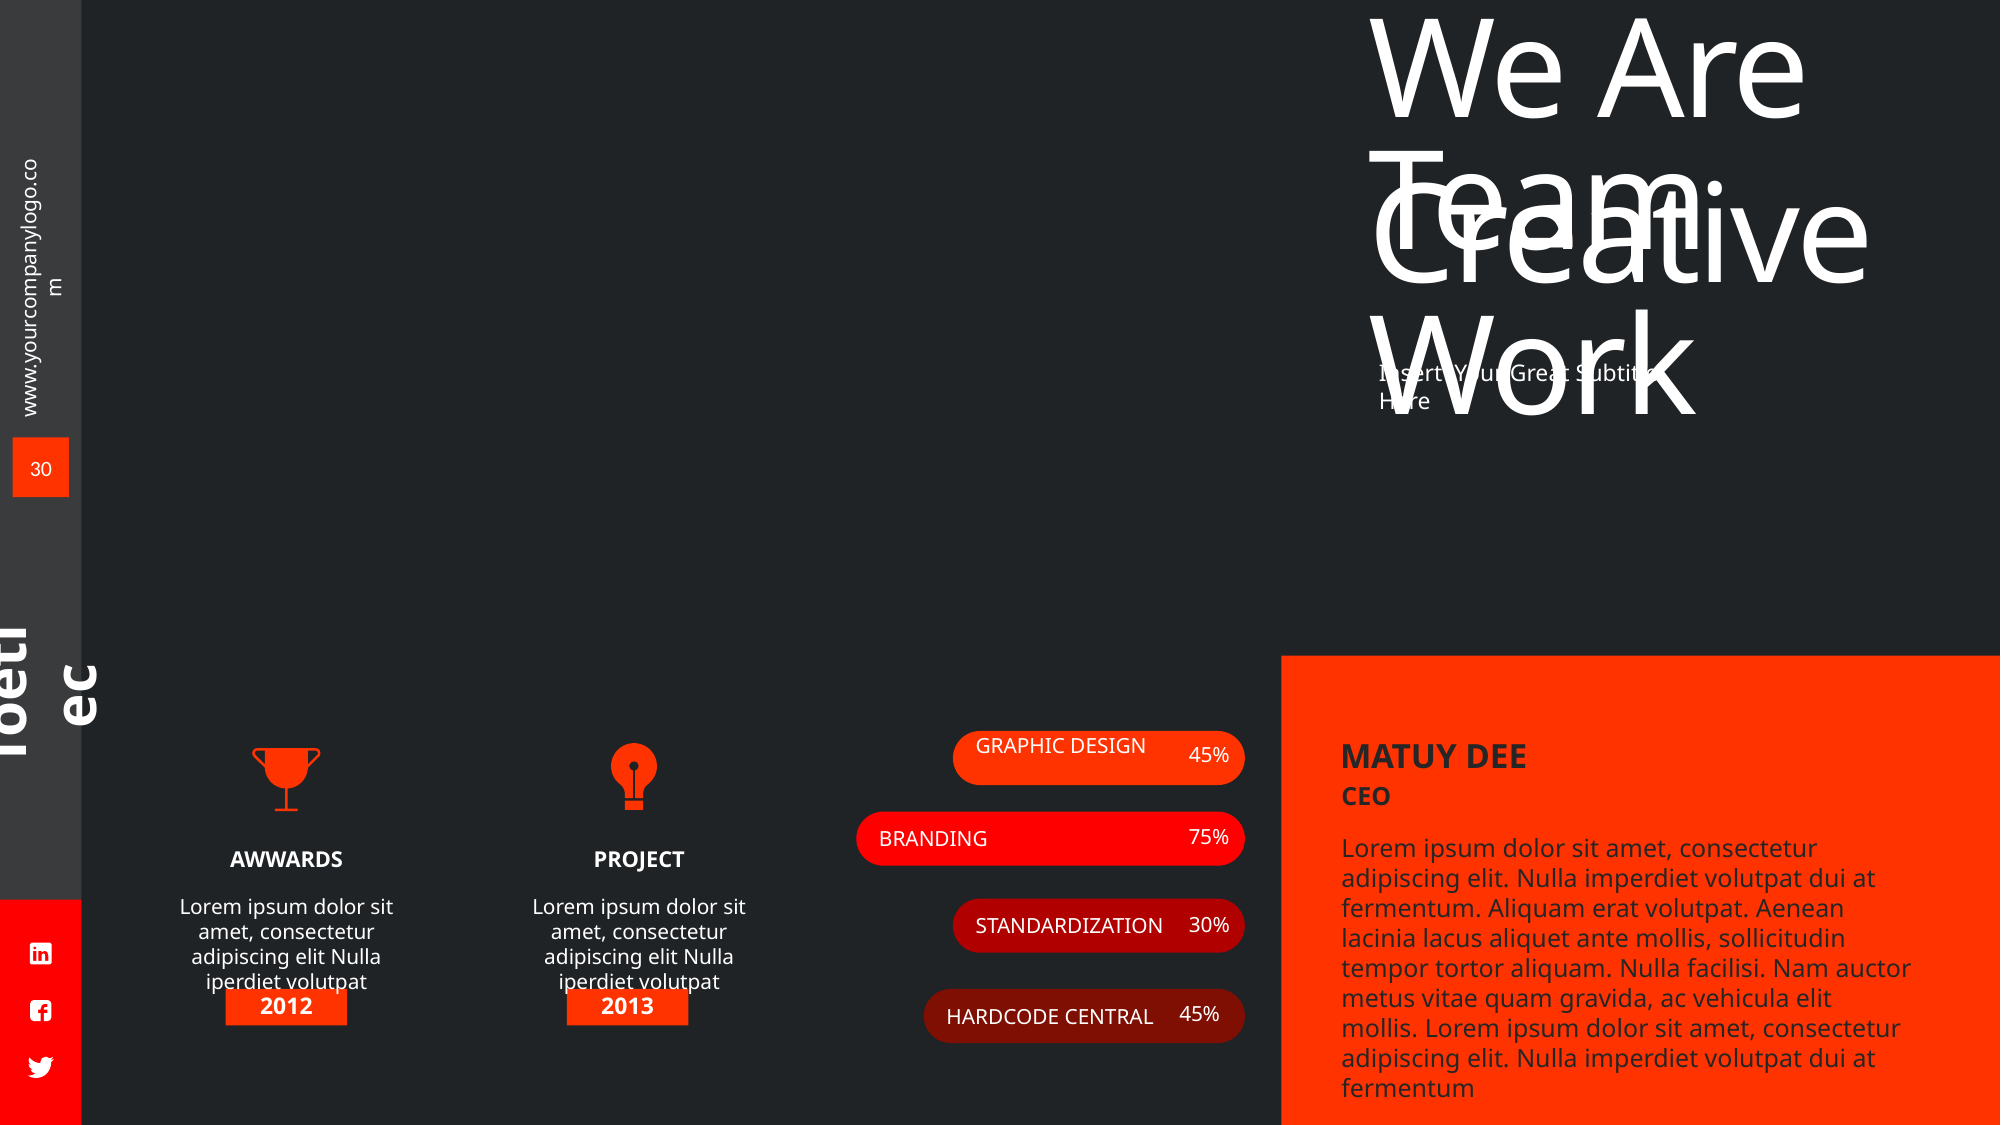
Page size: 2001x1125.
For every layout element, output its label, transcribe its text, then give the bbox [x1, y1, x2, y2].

text_box 2012 [225, 1001, 348, 1026]
text_box Lorem ipsum dolor sit amet, consectetur adipiscing elit Nulla iperdiet volutpat [494, 886, 785, 1001]
text_box MATUY DEE [1325, 721, 1610, 789]
text_box PROJECT [542, 838, 736, 880]
slide_number 30 [12, 437, 69, 498]
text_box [611, 743, 657, 810]
text_box CEO [1326, 772, 1536, 818]
picture [77, 0, 1444, 656]
text_box We Are Creative [1444, 67, 1928, 200]
text_box AWWARDS [189, 838, 384, 880]
text_box Insert Your Great Subtitle Here [1444, 355, 1718, 422]
text_box [252, 748, 321, 812]
text_box Team Work [1444, 200, 1928, 355]
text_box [856, 730, 1245, 1044]
text_box 2013 [566, 1001, 689, 1026]
text_box Lorem ipsum dolor sit amet, consectetur adipiscing elit Nulla iperdiet volutpat [141, 886, 432, 1001]
text_box [1280, 655, 2000, 1125]
text_box Lorem ipsum dolor sit amet, consectetur adipiscing elit. Nulla imperdiet volutpat dui at fermentum. Aliquam erat volutpat. Aenean lacinia lacus aliquet ante mollis, sollicitudin tempor tortor aliquam. Nulla facilisi. Nam auctor metus vitae quam gravida, ac vehicula elit mollis. Lorem ipsum dolor sit amet, consectetur adipiscing elit. Nulla imperdiet volutpat dui at fermentum [1326, 825, 1928, 1110]
